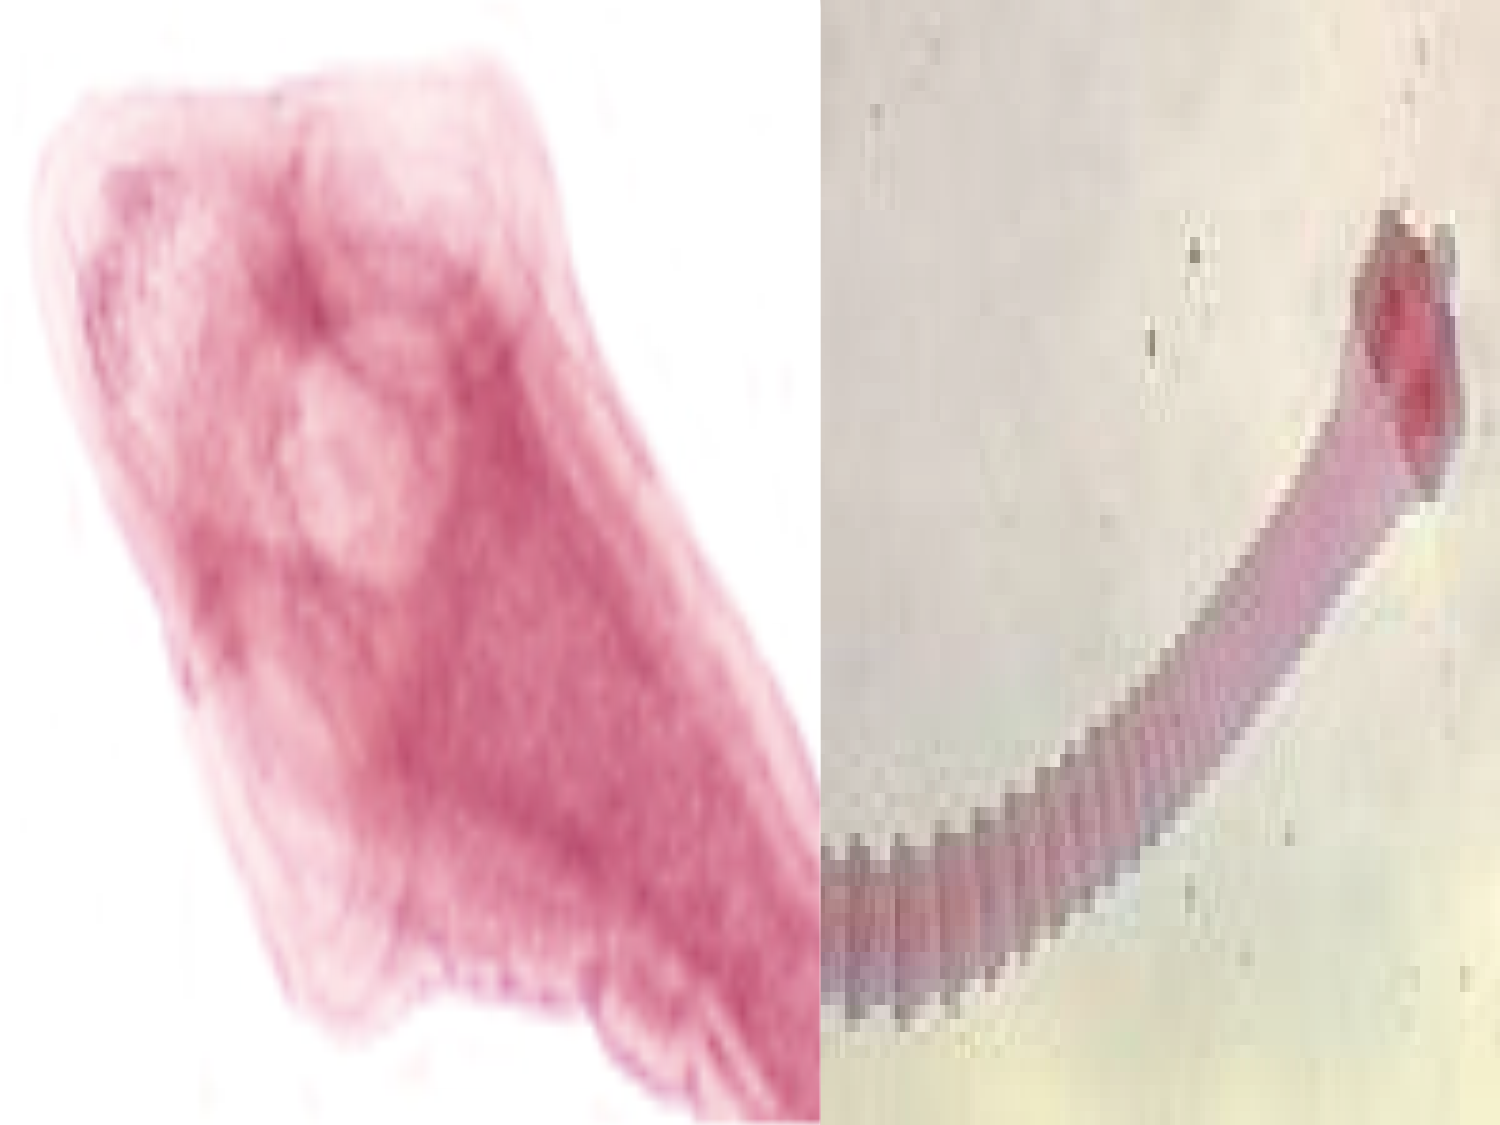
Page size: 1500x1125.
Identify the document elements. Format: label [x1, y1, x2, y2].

list [0, 0, 821, 1125]
picture [821, 0, 1500, 1125]
